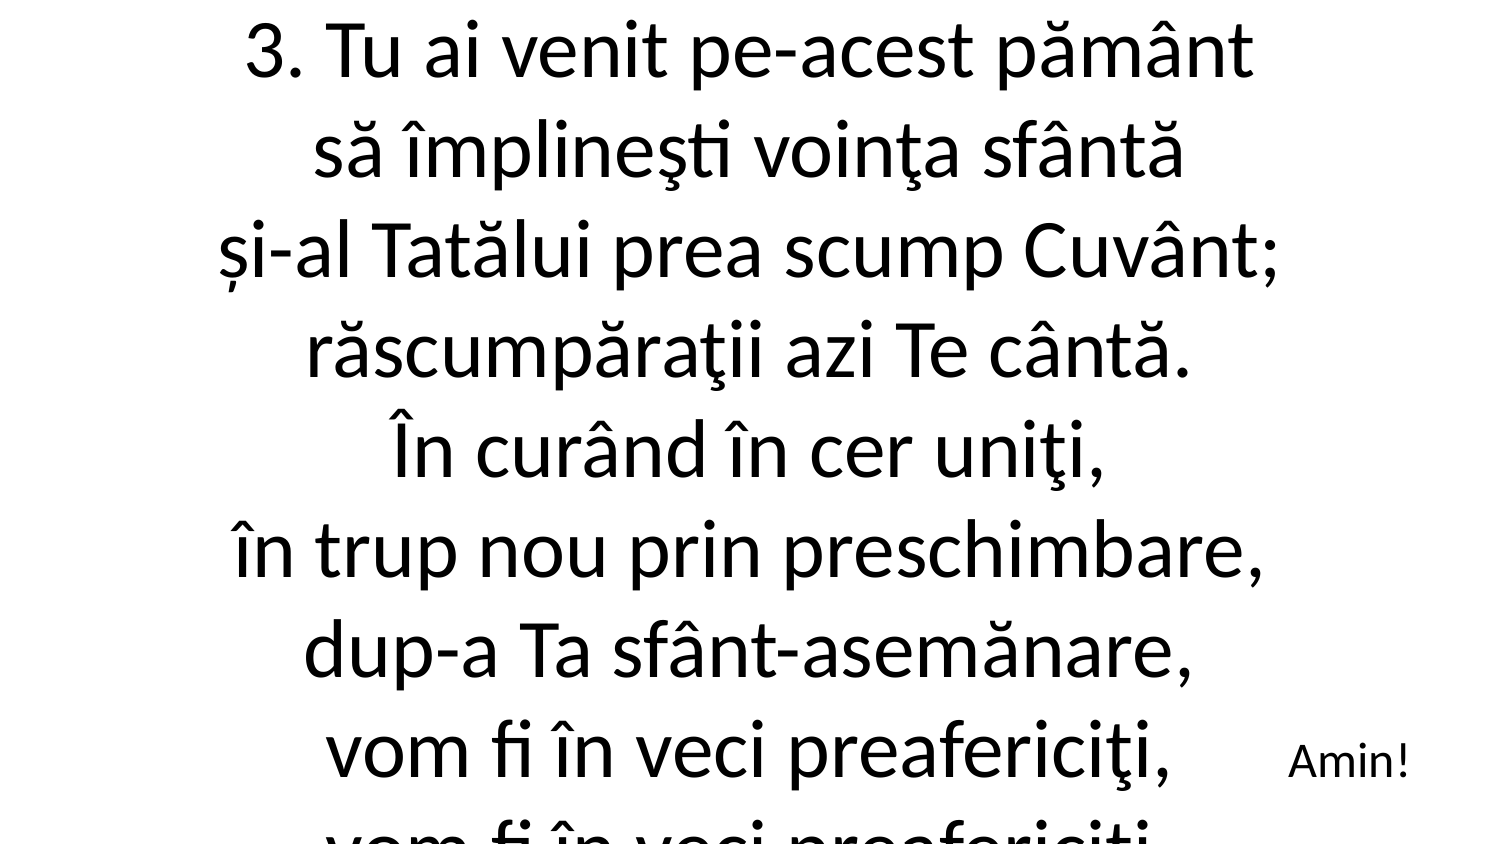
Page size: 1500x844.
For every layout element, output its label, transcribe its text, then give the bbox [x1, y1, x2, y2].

text_box 3. Tu ai venit pe-acest pământ să împlineşti voinţa sfântă și-al Tatălui prea scump Cuvânt; răscumpăraţii azi Te cântă. În curând în cer uniţi, în trup nou prin preschimbare, dup-a Ta sfânt-asemănare, vom fi în veci preafericiţi, vom fi în veci preafericiţi. [202, 0, 1298, 844]
text_box Amin! [1273, 674, 1427, 795]
